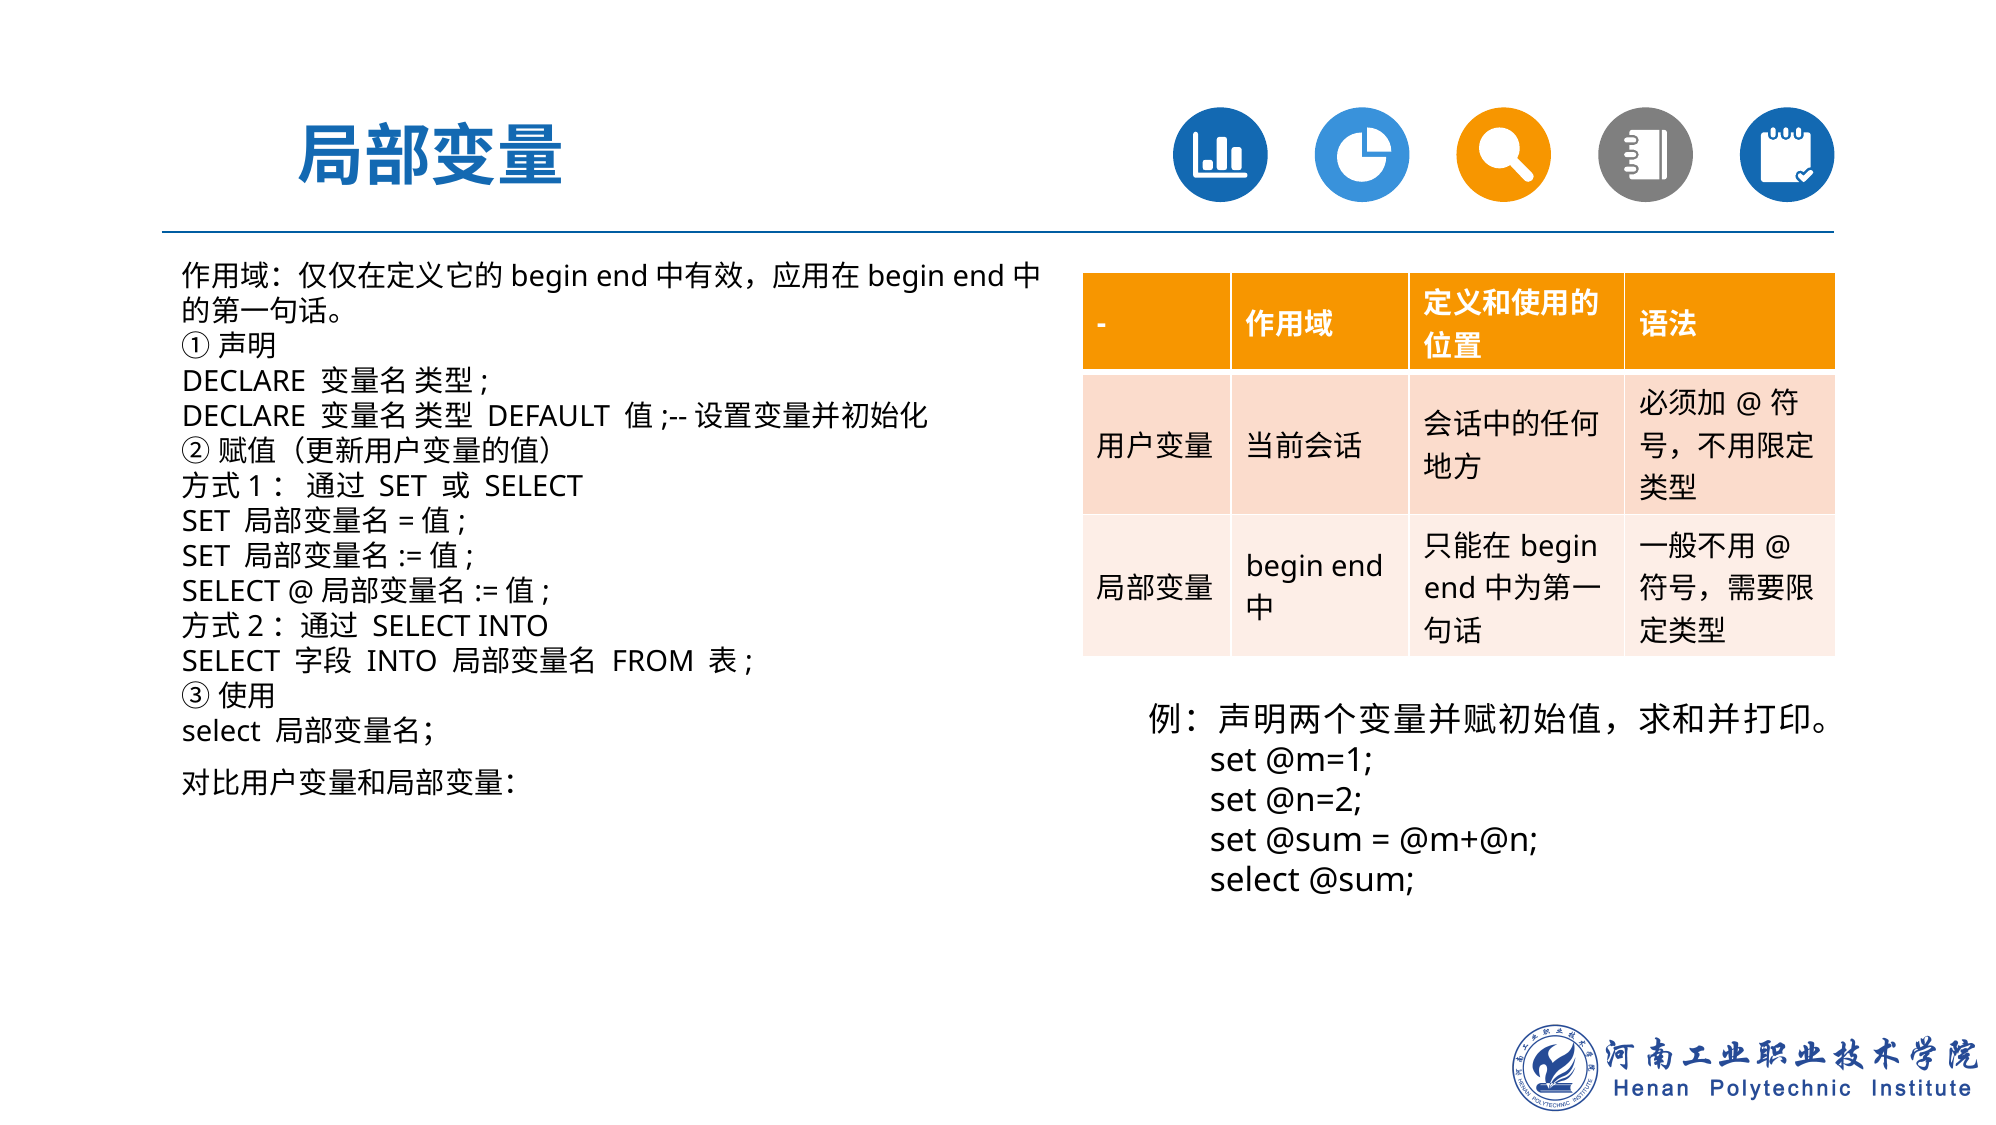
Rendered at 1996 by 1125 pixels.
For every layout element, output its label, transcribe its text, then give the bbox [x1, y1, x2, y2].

text_box 局部变量 [110, 93, 752, 203]
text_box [1598, 107, 1694, 203]
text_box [1172, 107, 1268, 203]
table_cell 当前会话 [1232, 375, 1408, 514]
table_cell 会话中的任何地方 [1410, 375, 1624, 514]
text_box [1739, 107, 1835, 203]
table_header 定义和使用的位置 [1410, 273, 1624, 369]
table_cell 只能在begin end中为第一句话 [1410, 515, 1624, 656]
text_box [1456, 107, 1552, 203]
table_cell begin end中 [1232, 515, 1408, 656]
table_header 语法 [1625, 273, 1835, 369]
text_box 例：声明两个变量并赋初始值，求和并打印。 set @m=1; set @n=2; set @sum = @m+@n; select @sum; [1090, 690, 1828, 961]
table_header 作用域 [1232, 273, 1408, 369]
table_cell 必须加@符号，不用限定类型 [1625, 375, 1835, 514]
text_box 作用域：仅仅在定义它的begin end中有效，应用在begin end中的第一句话。 ①声明 DECLARE 变量名 类型; DECLARE 变量名 类型 DEFAULT 值;--设置变量并初始化 ②赋值（更新用户变量的值） 方式1： 通过 SET 或 SELECT SET 局部变量名=值; SET 局部变量名:=值; SELECT @局部变量名:=值; 方式2：通过 SELECT INTO SELECT 字段 INTO 局部变量名 FROM 表; ③使用 select 局部变量名； 对比用户变量和局部变量： [161, 241, 1067, 900]
table_cell 用户变量 [1083, 375, 1230, 514]
picture [1493, 1020, 1984, 1118]
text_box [1314, 107, 1410, 203]
table_cell 一般不用@符号，需要限定类型 [1625, 515, 1835, 656]
table_cell 局部变量 [1083, 515, 1230, 656]
table_header - [1083, 273, 1230, 369]
